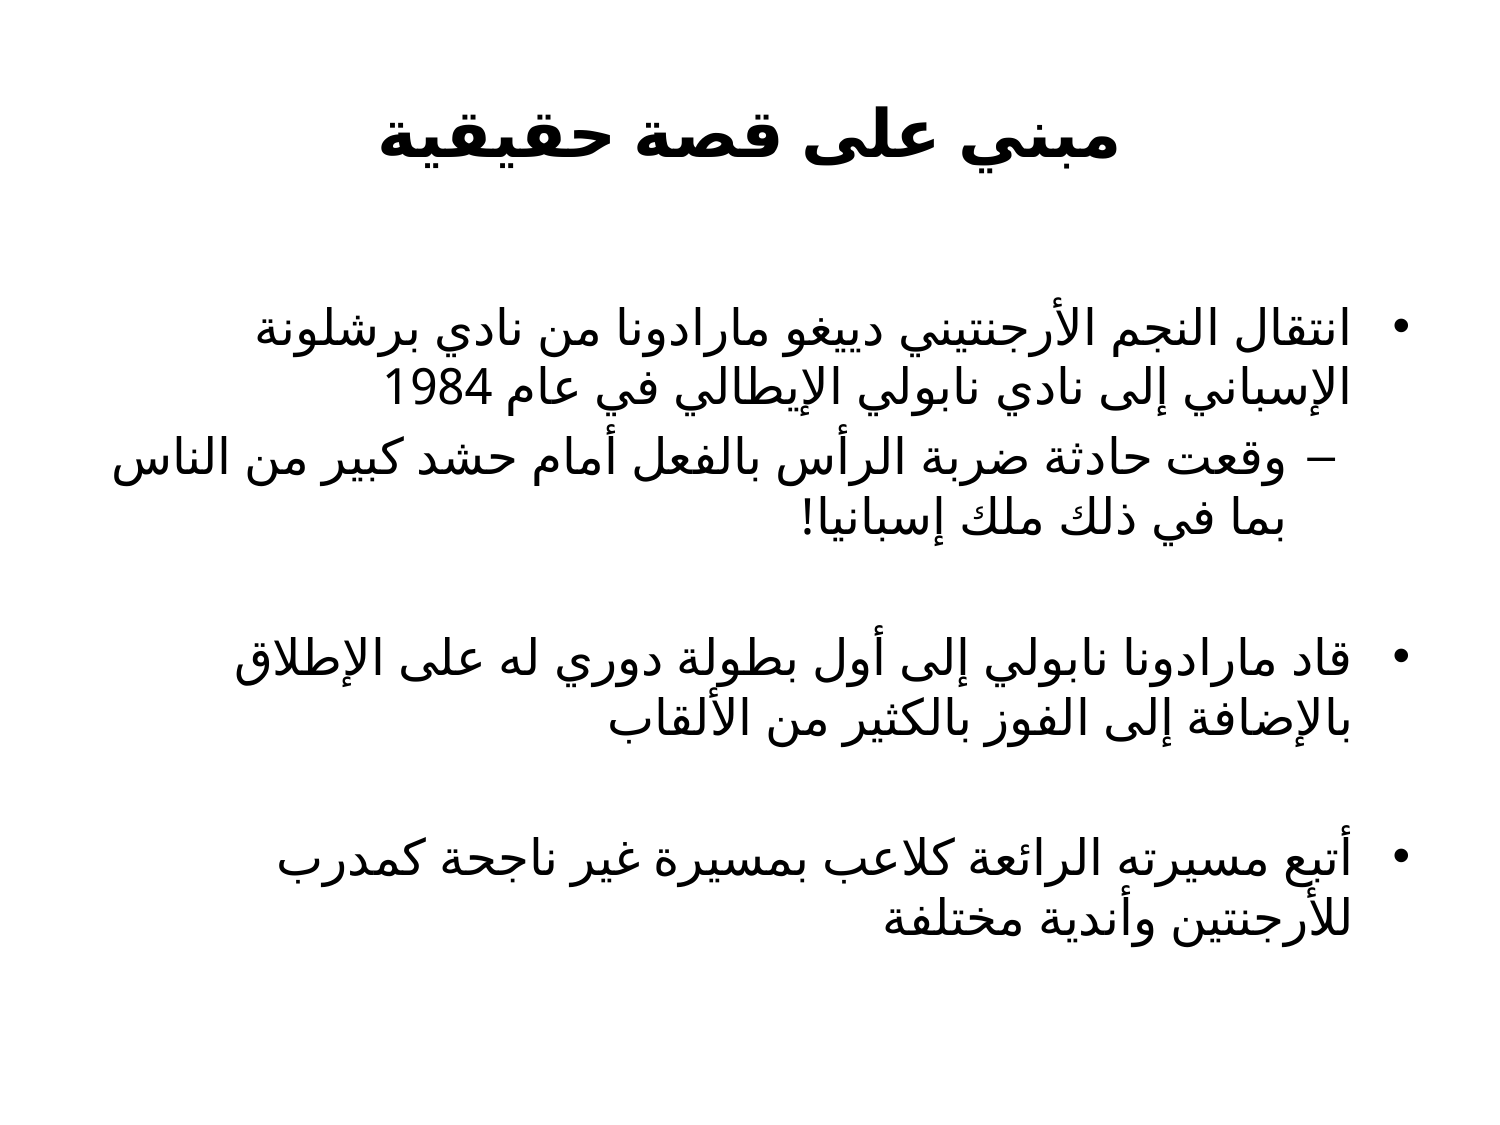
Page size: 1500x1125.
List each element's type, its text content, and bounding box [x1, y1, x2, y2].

title مبني على قصة حقيقية [75, 37, 1425, 225]
list انتقال النجم الأرجنتيني دييغو مارادونا من نادي برشلونة الإسباني إلى نادي نابولي الإيطالي في عام 1984 وقعت حادثة ضربة الرأس بالفعل أمام حشد كبير من الناس بما في ذلك ملك إسبانيا! قاد مارادونا نابولي إلى أول بطولة دوري له على الإطلاق بالإضافة إلى الفوز بالكثير من الألقاب أتبع مسيرته الرائعة كلاعب بمسيرة غير ناجحة كمدرب للأرجنتين وأندية مختلفة [75, 287, 1425, 1125]
